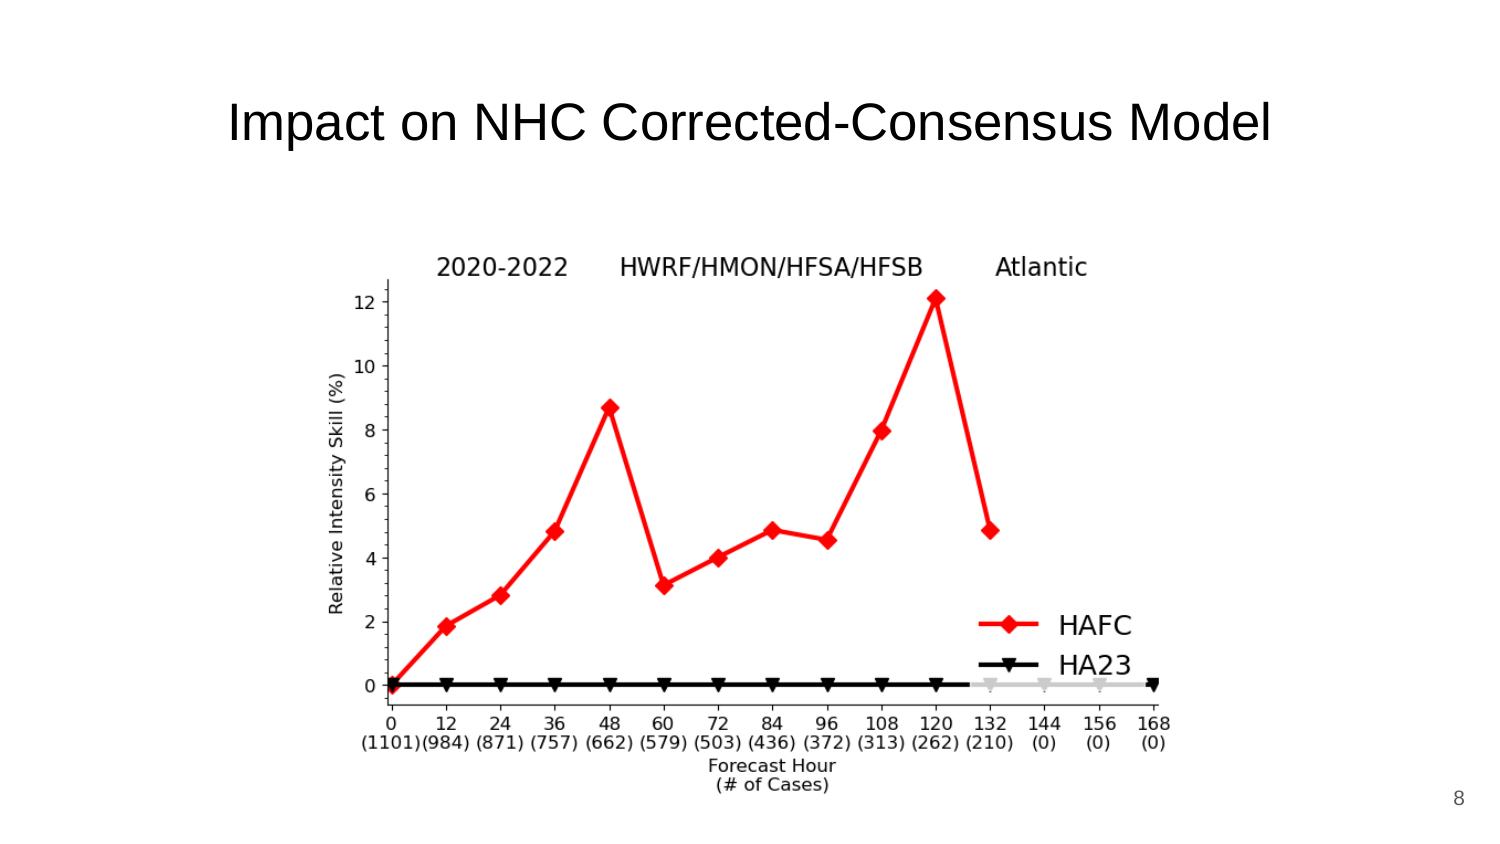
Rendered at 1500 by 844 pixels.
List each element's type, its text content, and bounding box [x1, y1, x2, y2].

slide_number ‹#› [1389, 764, 1480, 830]
title Impact on NHC Corrected-Consensus Model [51, 72, 1449, 167]
picture [319, 245, 1181, 805]
